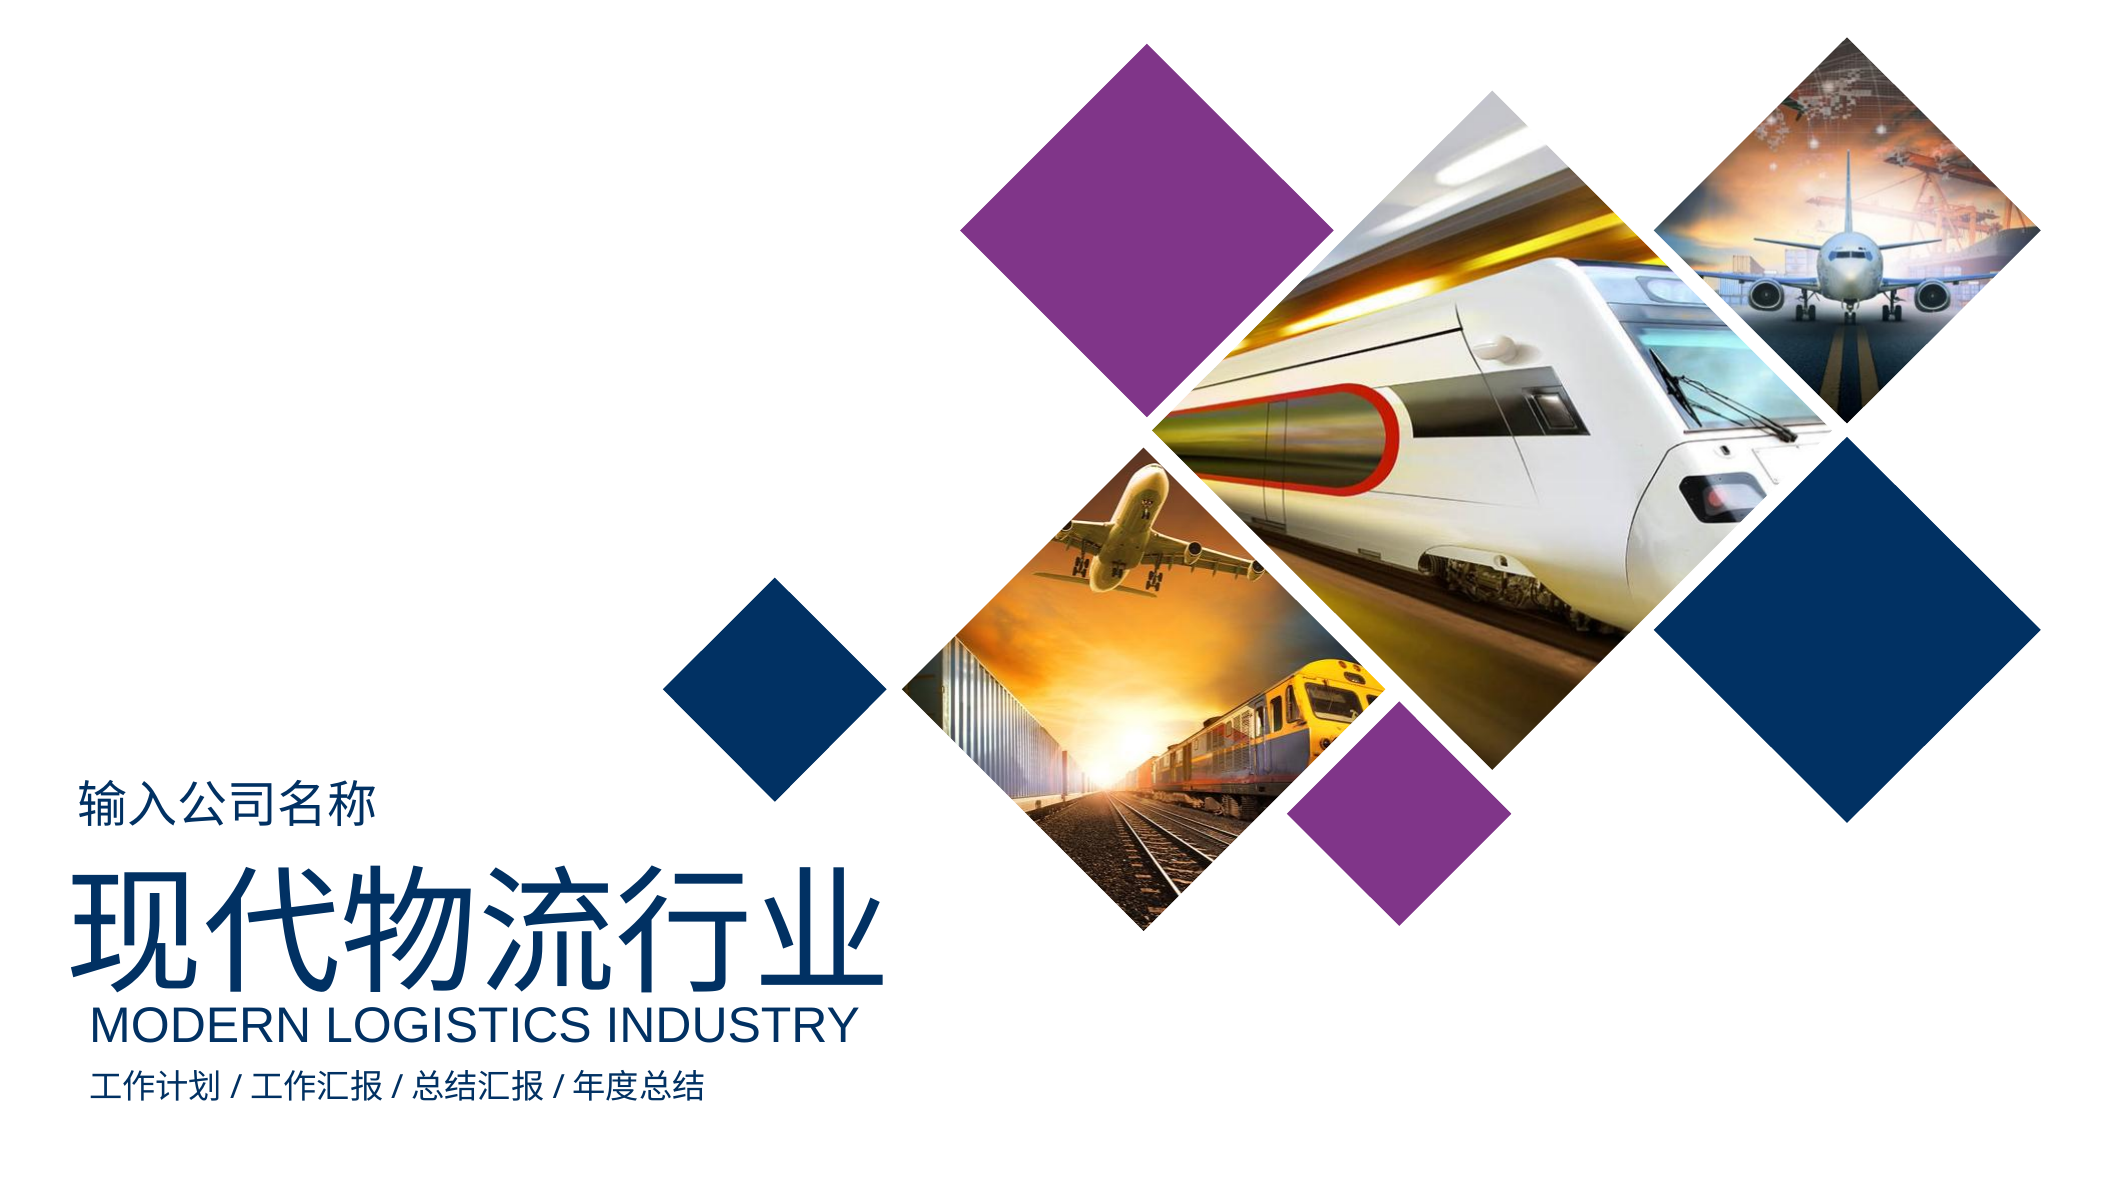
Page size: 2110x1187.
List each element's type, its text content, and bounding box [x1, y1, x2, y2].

text_box MODERN LOGISTICS INDUSTRY [74, 984, 949, 1060]
text_box 输入公司名称 [62, 764, 512, 840]
text_box 工作计划/工作汇报/总结汇报/年度总结 [74, 1057, 825, 1113]
text_box [1152, 90, 1833, 770]
text_box [662, 577, 887, 802]
text_box 现代物流行业 [51, 836, 1114, 1017]
text_box [1653, 436, 2041, 823]
text_box [1653, 37, 2041, 424]
text_box [1286, 701, 1512, 926]
text_box [960, 43, 1334, 418]
text_box [901, 447, 1386, 932]
